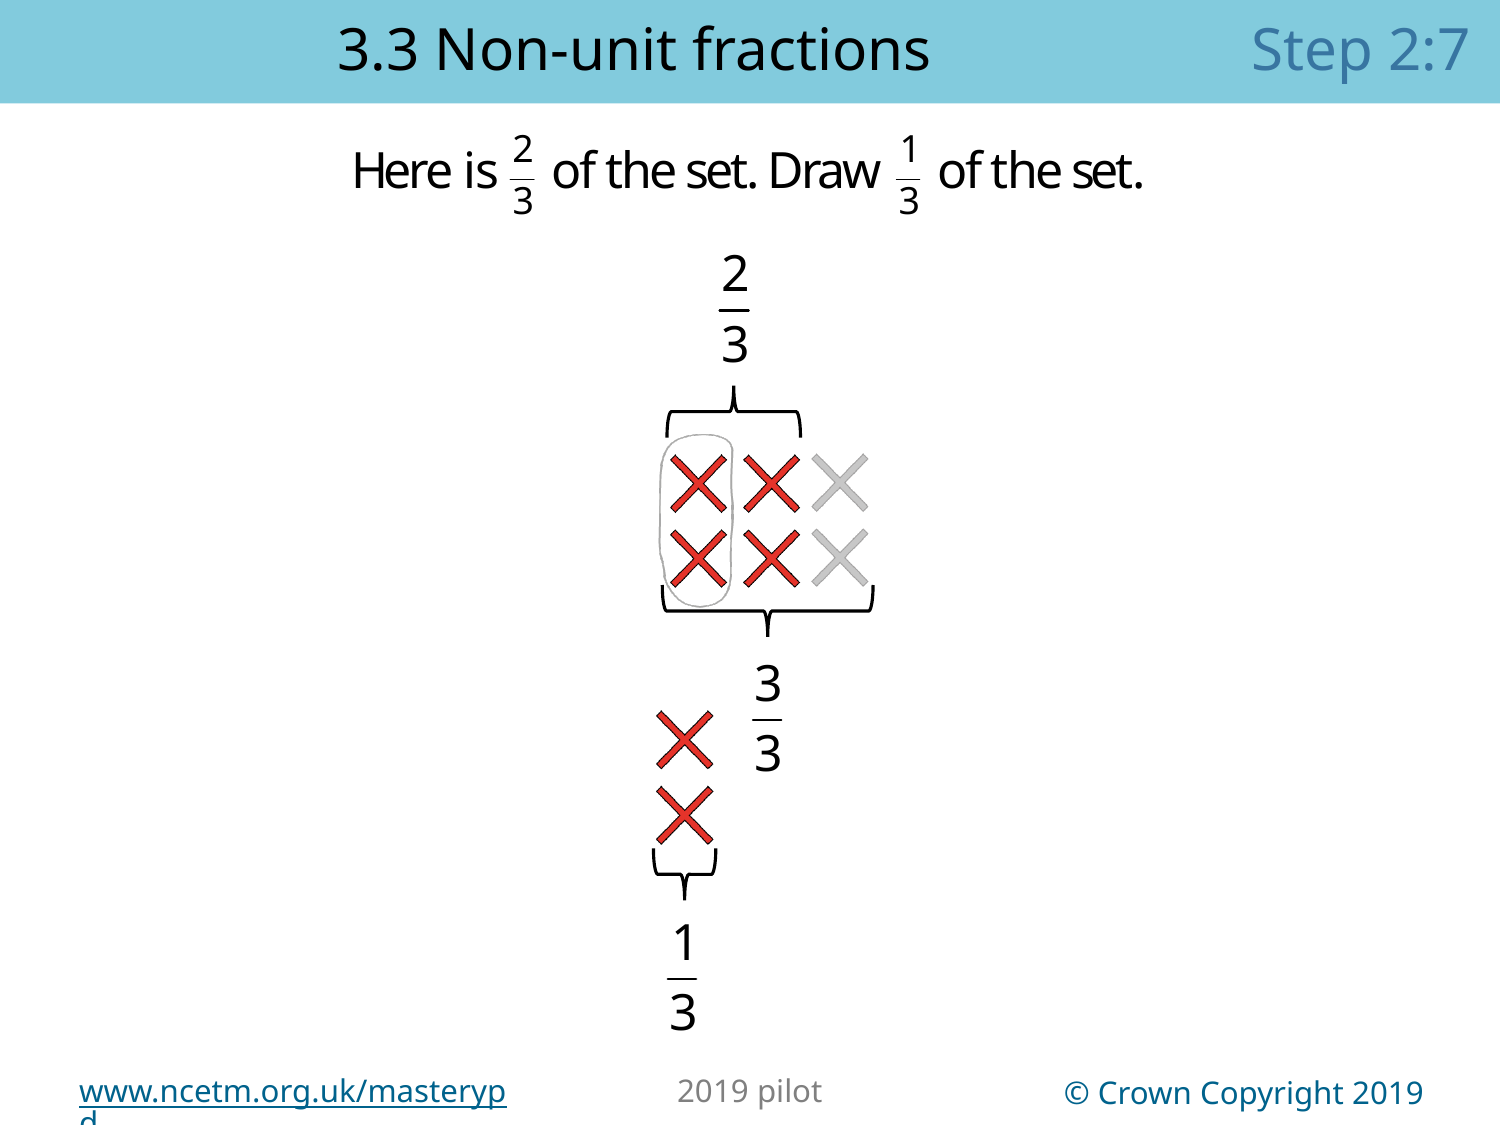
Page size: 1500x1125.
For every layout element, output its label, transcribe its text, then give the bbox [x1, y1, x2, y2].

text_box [663, 916, 702, 1038]
text_box [736, 607, 872, 637]
text_box [653, 864, 716, 901]
picture [637, 710, 723, 864]
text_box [715, 247, 753, 369]
list 3.3 Non-unit fractions Step 2:7 [0, 0, 1500, 104]
text_box [666, 385, 802, 438]
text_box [748, 657, 787, 779]
picture [457, 433, 1012, 614]
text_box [350, 128, 1147, 220]
